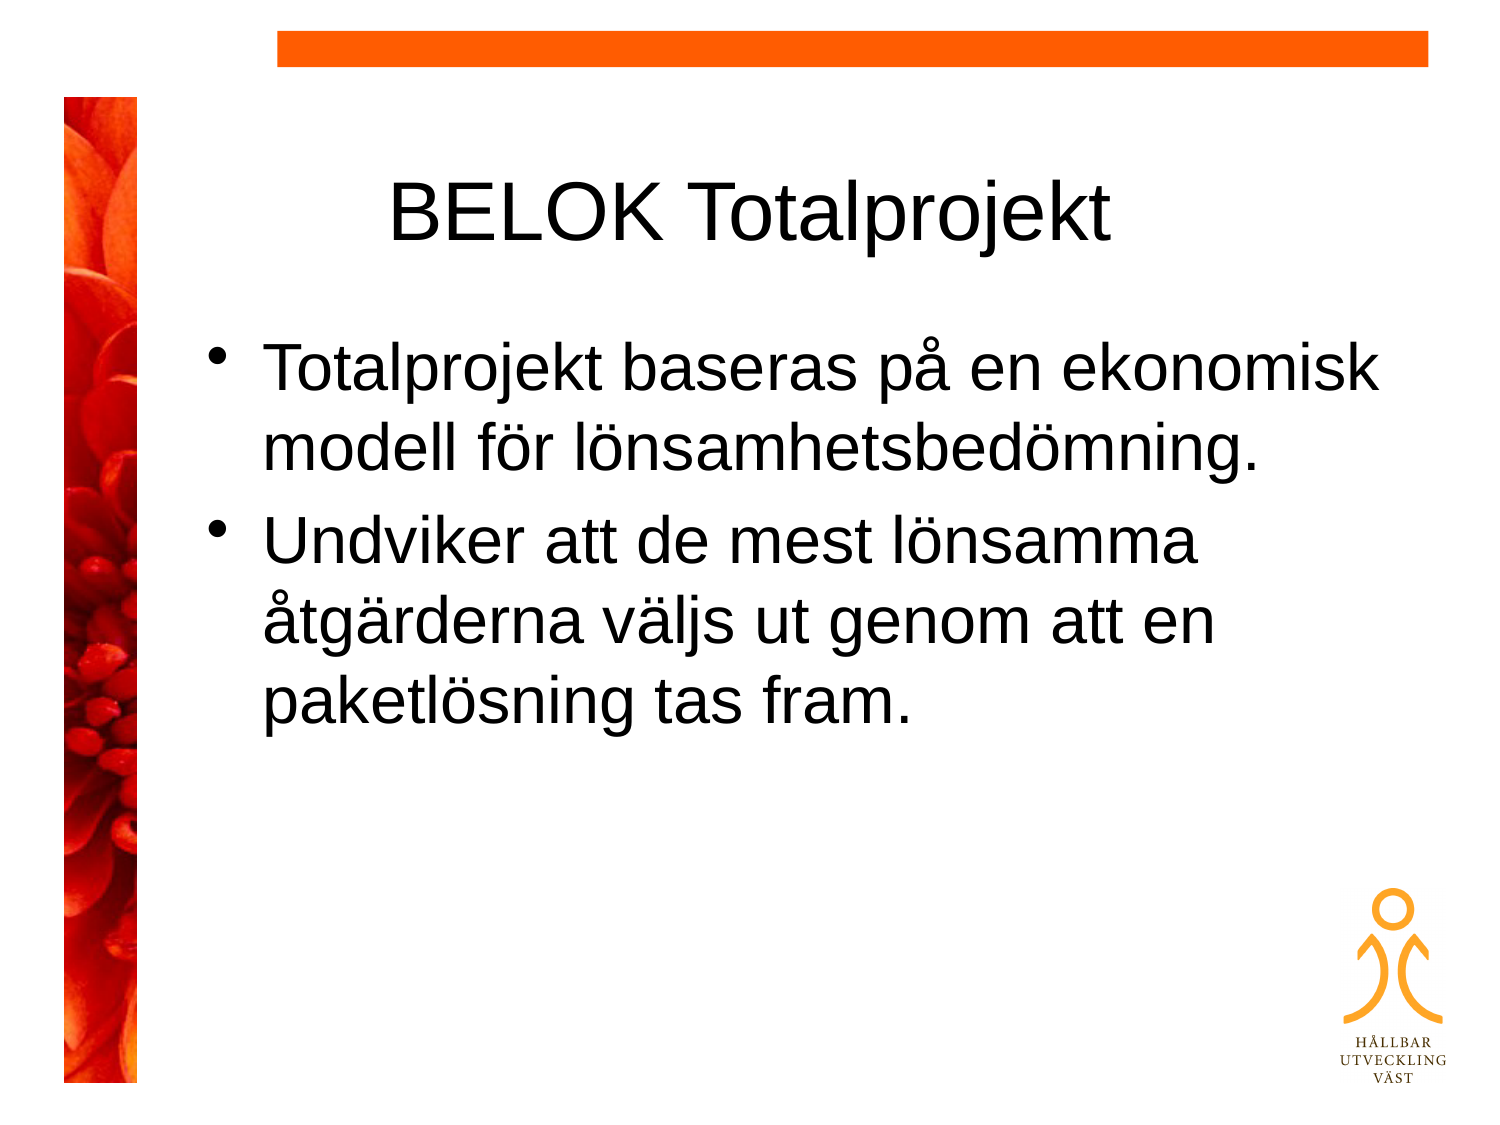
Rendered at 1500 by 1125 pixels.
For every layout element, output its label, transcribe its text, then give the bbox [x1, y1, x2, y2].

picture [64, 97, 137, 1083]
list Totalprojekt baseras på en ekonomisk modell för lönsamhetsbedömning. Undviker att de mest lönsamma åtgärderna väljs ut genom att en paketlösning tas fram. [191, 316, 1446, 1059]
picture [1340, 887, 1447, 1083]
text_box [277, 30, 1429, 68]
title BELOK Totalprojekt [141, 113, 1425, 302]
